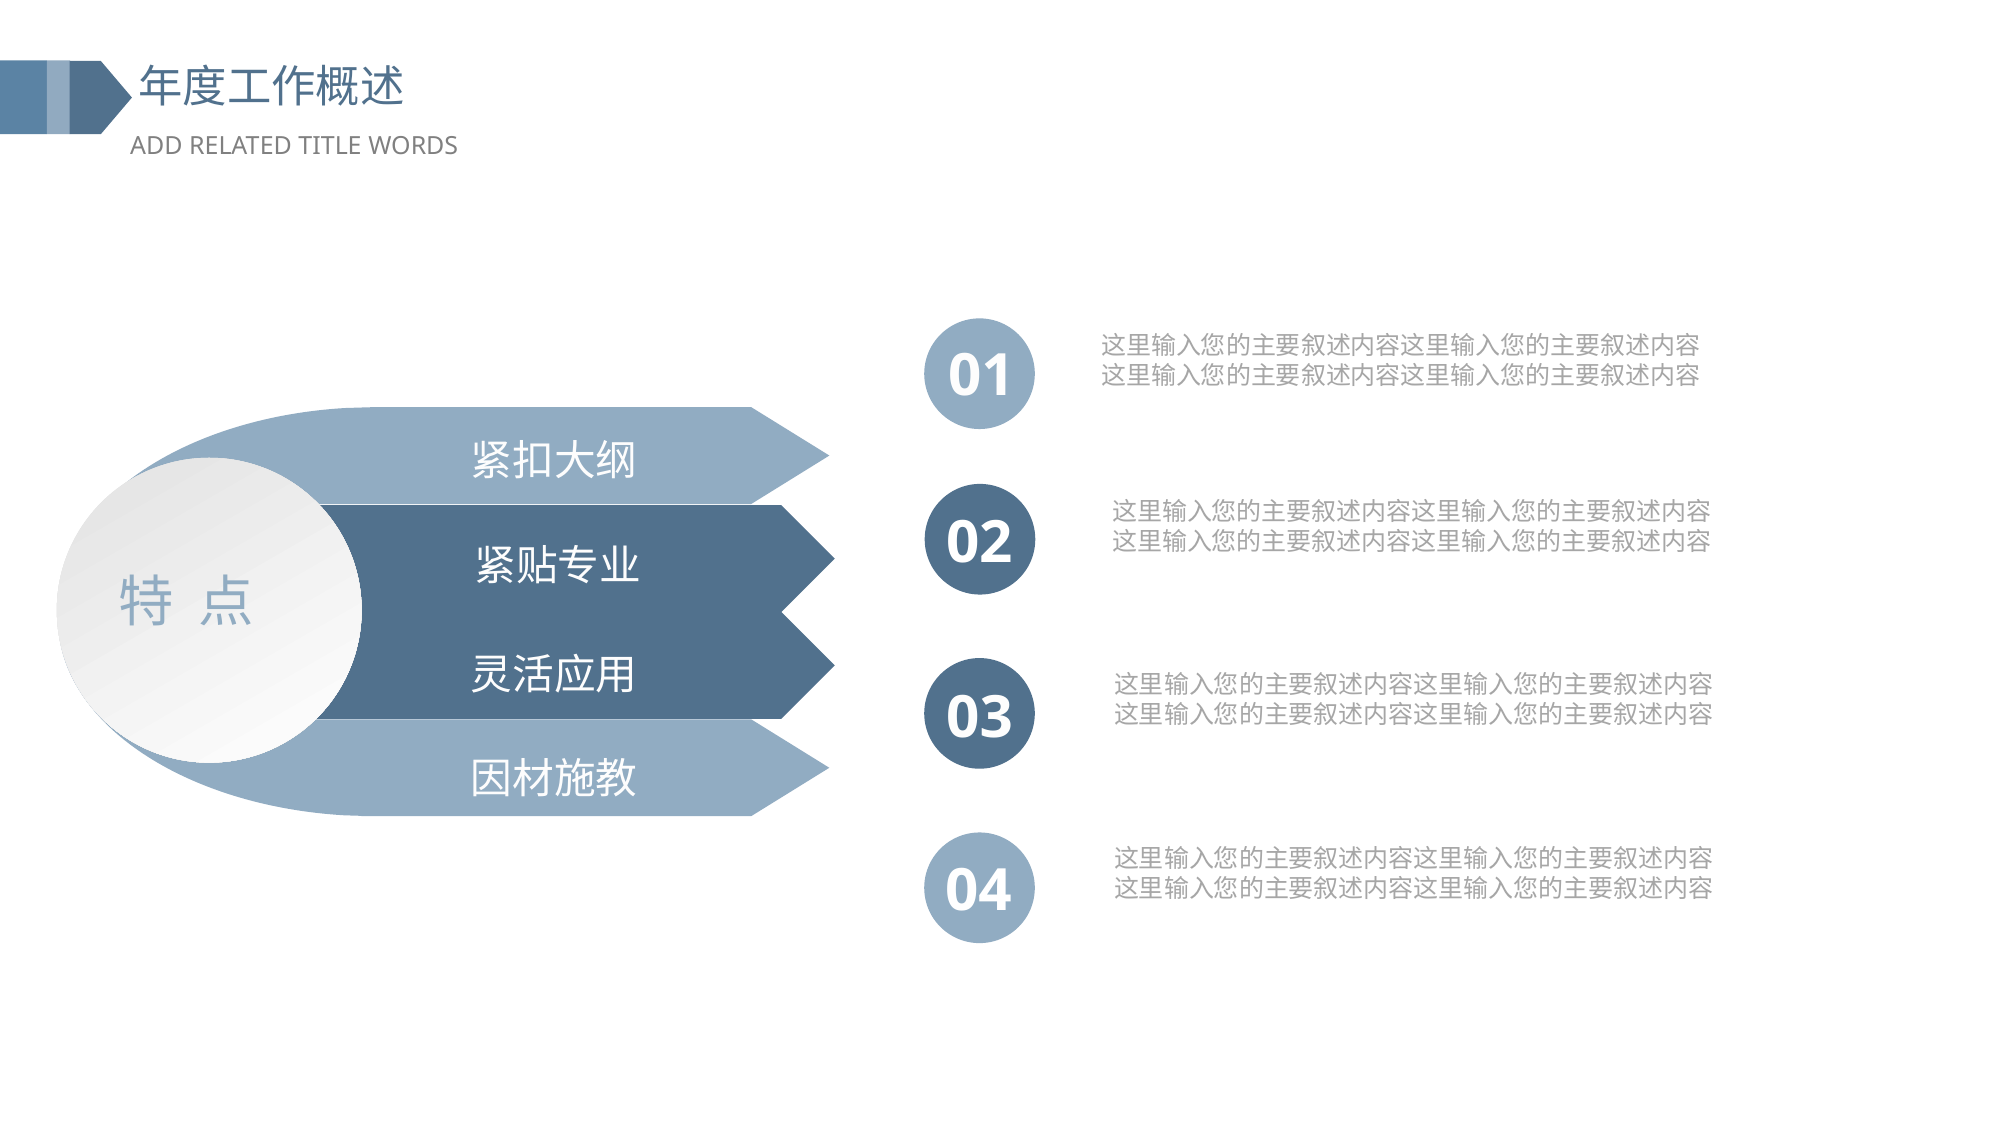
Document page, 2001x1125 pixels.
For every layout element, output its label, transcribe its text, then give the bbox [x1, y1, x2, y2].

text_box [924, 658, 1035, 769]
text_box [362, 611, 835, 719]
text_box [362, 505, 835, 611]
text_box 这里输入您的主要叙述内容这里输入您的主要叙述内容 这里输入您的主要叙述内容这里输入您的主要叙述内容 [1097, 488, 1728, 563]
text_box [924, 318, 1035, 430]
text_box 这里输入您的主要叙述内容这里输入您的主要叙述内容 这里输入您的主要叙述内容这里输入您的主要叙述内容 [1099, 835, 1730, 911]
text_box 这里输入您的主要叙述内容这里输入您的主要叙述内容 这里输入您的主要叙述内容这里输入您的主要叙述内容 [1086, 322, 1717, 398]
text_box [58, 625, 830, 817]
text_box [924, 483, 1036, 595]
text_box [924, 832, 1035, 944]
text_box 这里输入您的主要叙述内容这里输入您的主要叙述内容 这里输入您的主要叙述内容这里输入您的主要叙述内容 [1099, 660, 1730, 736]
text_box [56, 457, 362, 763]
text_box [59, 407, 830, 505]
